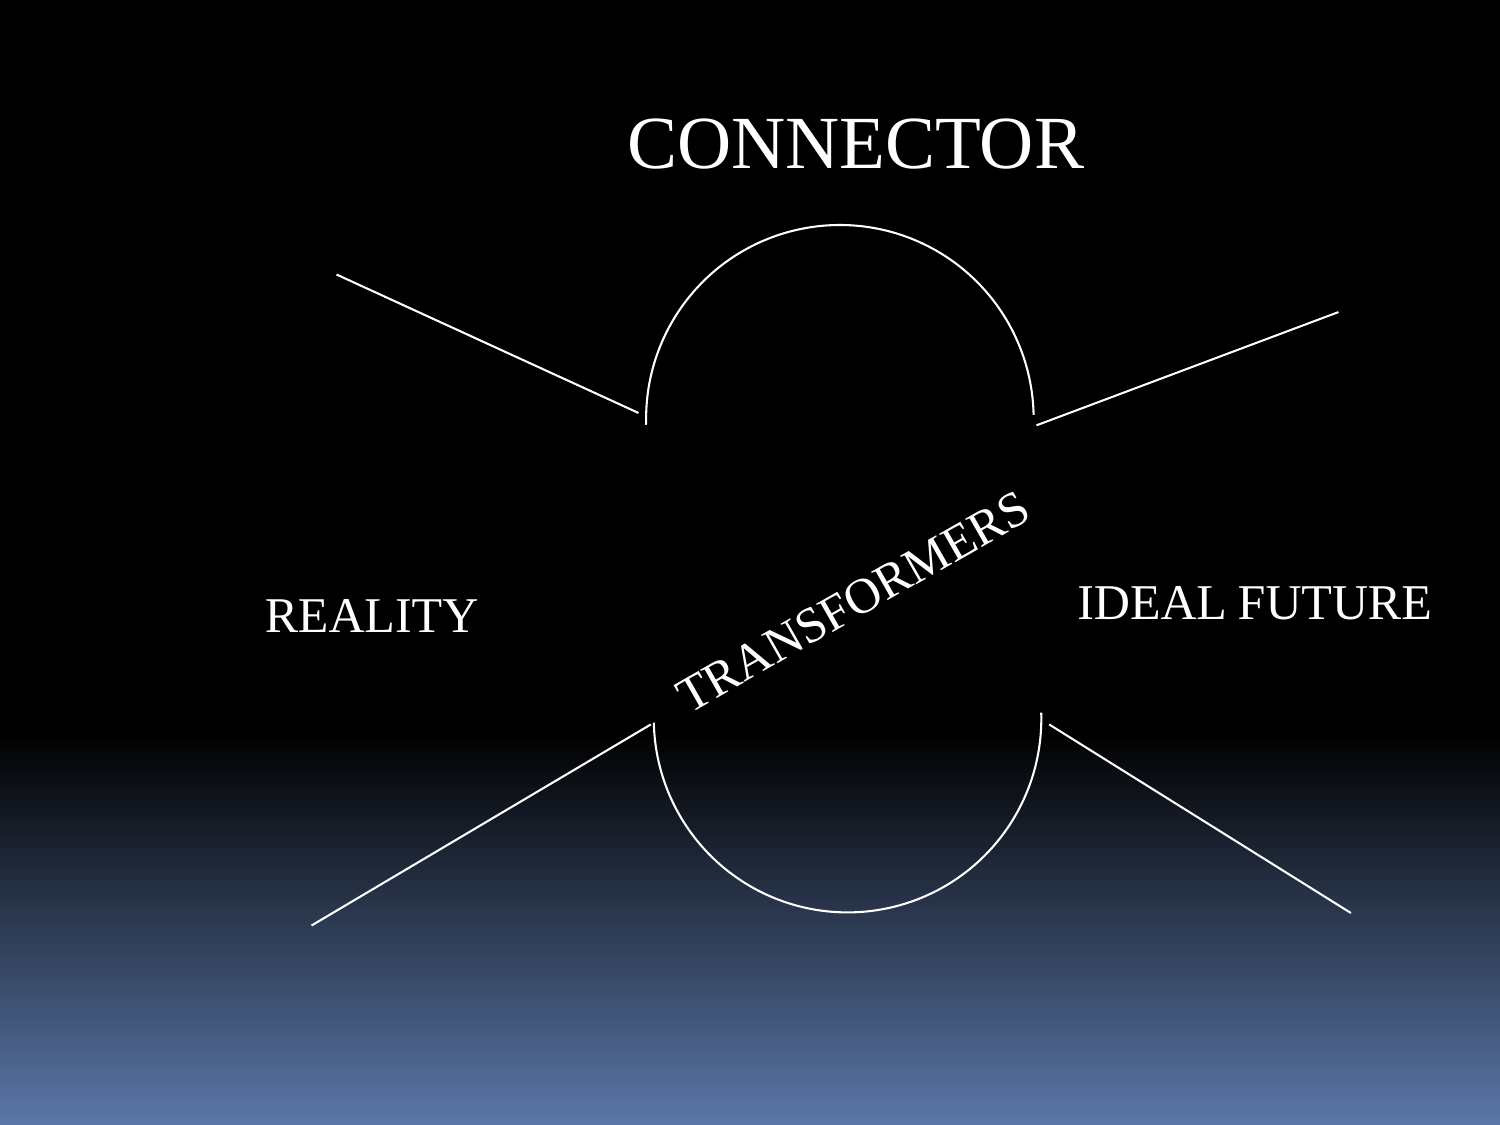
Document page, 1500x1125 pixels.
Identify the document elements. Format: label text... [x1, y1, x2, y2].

text_box TRANSFORMERS [604, 384, 1188, 762]
text_box REALITY [249, 574, 588, 650]
text_box [646, 224, 1035, 668]
text_box IDEAL FUTURE [1062, 562, 1450, 638]
text_box [657, 536, 1042, 913]
text_box CONNECTOR [499, 86, 1175, 191]
